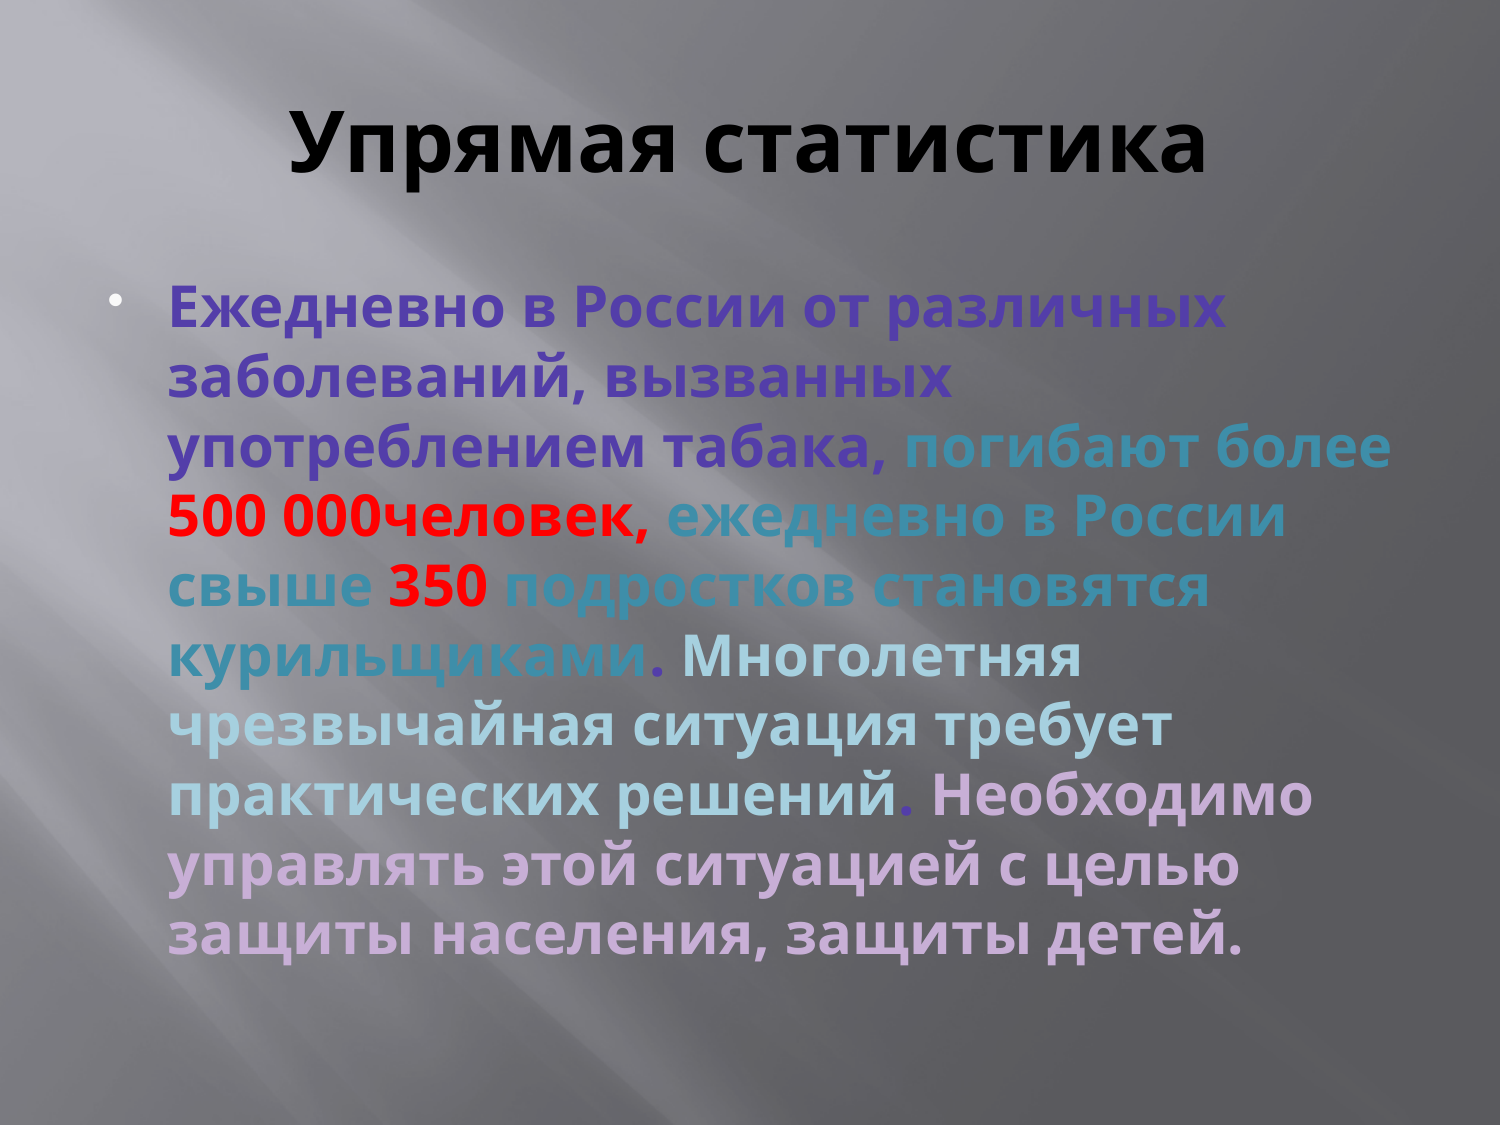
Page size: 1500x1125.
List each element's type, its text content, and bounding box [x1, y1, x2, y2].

title Упрямая статистика [75, 45, 1425, 233]
list Ежедневно в России от различных заболеваний, вызванных употреблением табака, погибают более 500 000человек, ежедневно в России свыше 350 подростков становятся курильщиками. Многолетняя чрезвычайная ситуация требует практических решений. Необходимо управлять этой ситуацией с целью защиты населения, защиты детей. [75, 262, 1425, 1035]
